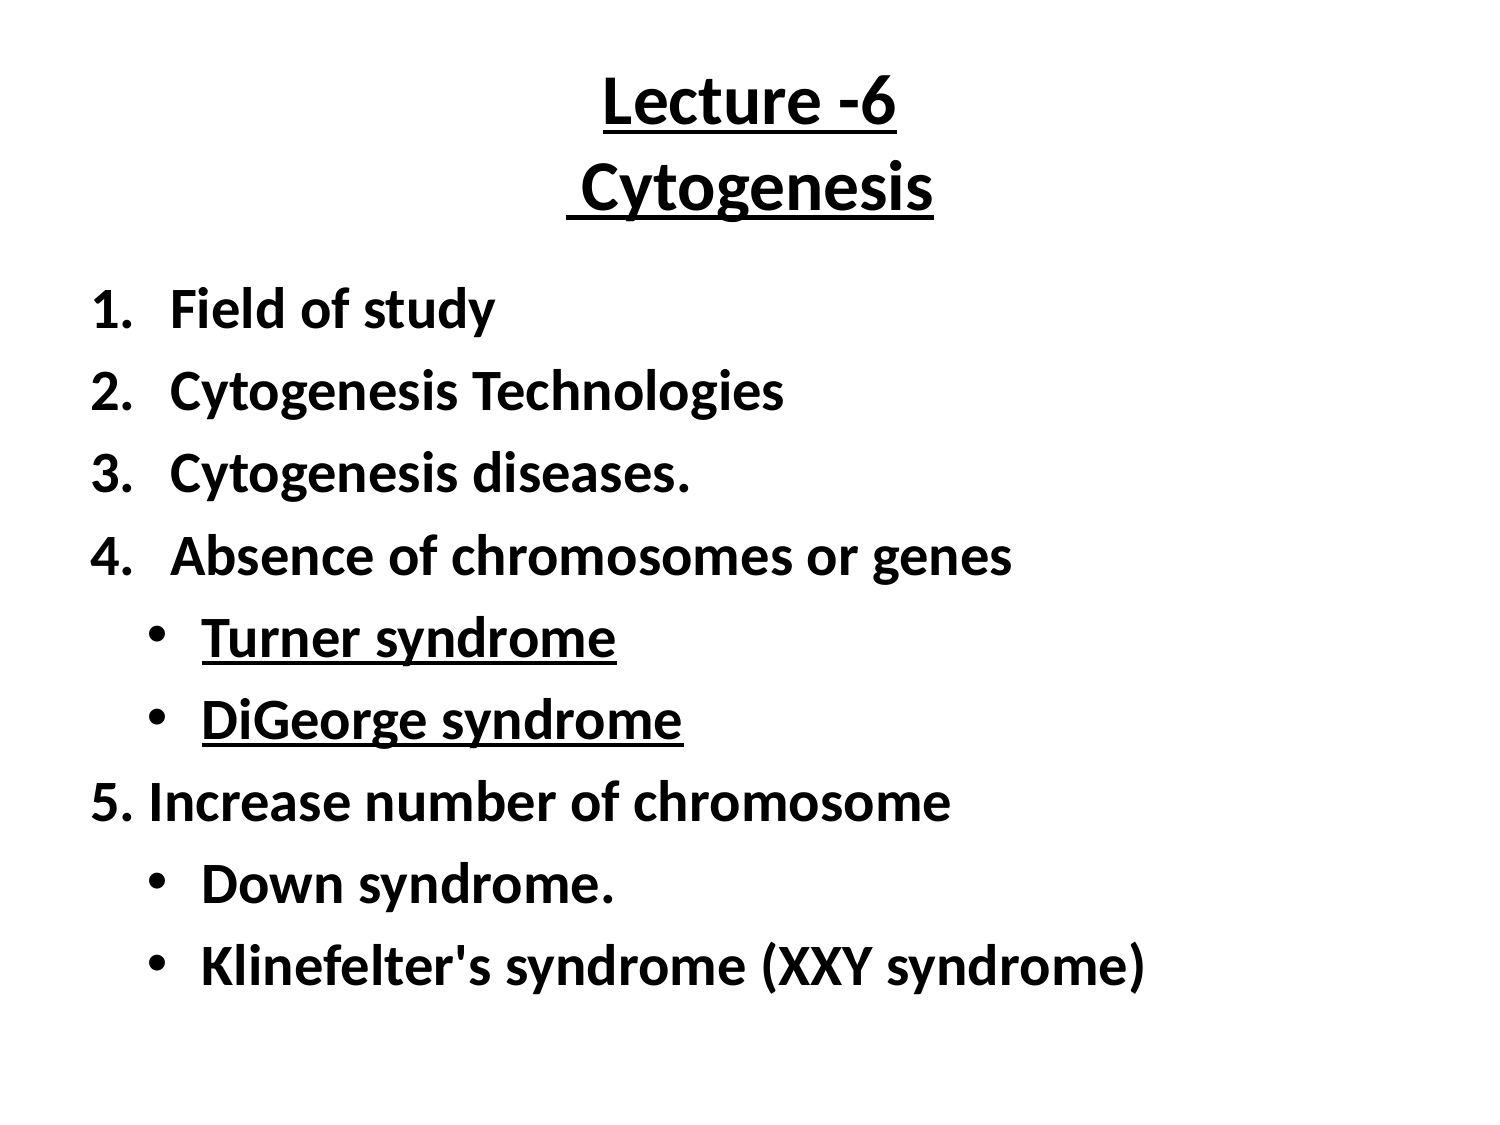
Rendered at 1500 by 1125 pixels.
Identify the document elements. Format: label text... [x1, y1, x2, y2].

list Field of study Cytogenesis Technologies Cytogenesis diseases. Absence of chromosomes or genes Turner syndrome DiGeorge syndrome 5. Increase number of chromosome Down syndrome. Klinefelter's syndrome (XXY syndrome) [75, 262, 1425, 1005]
title Lecture -6 Cytogenesis [75, 45, 1425, 233]
